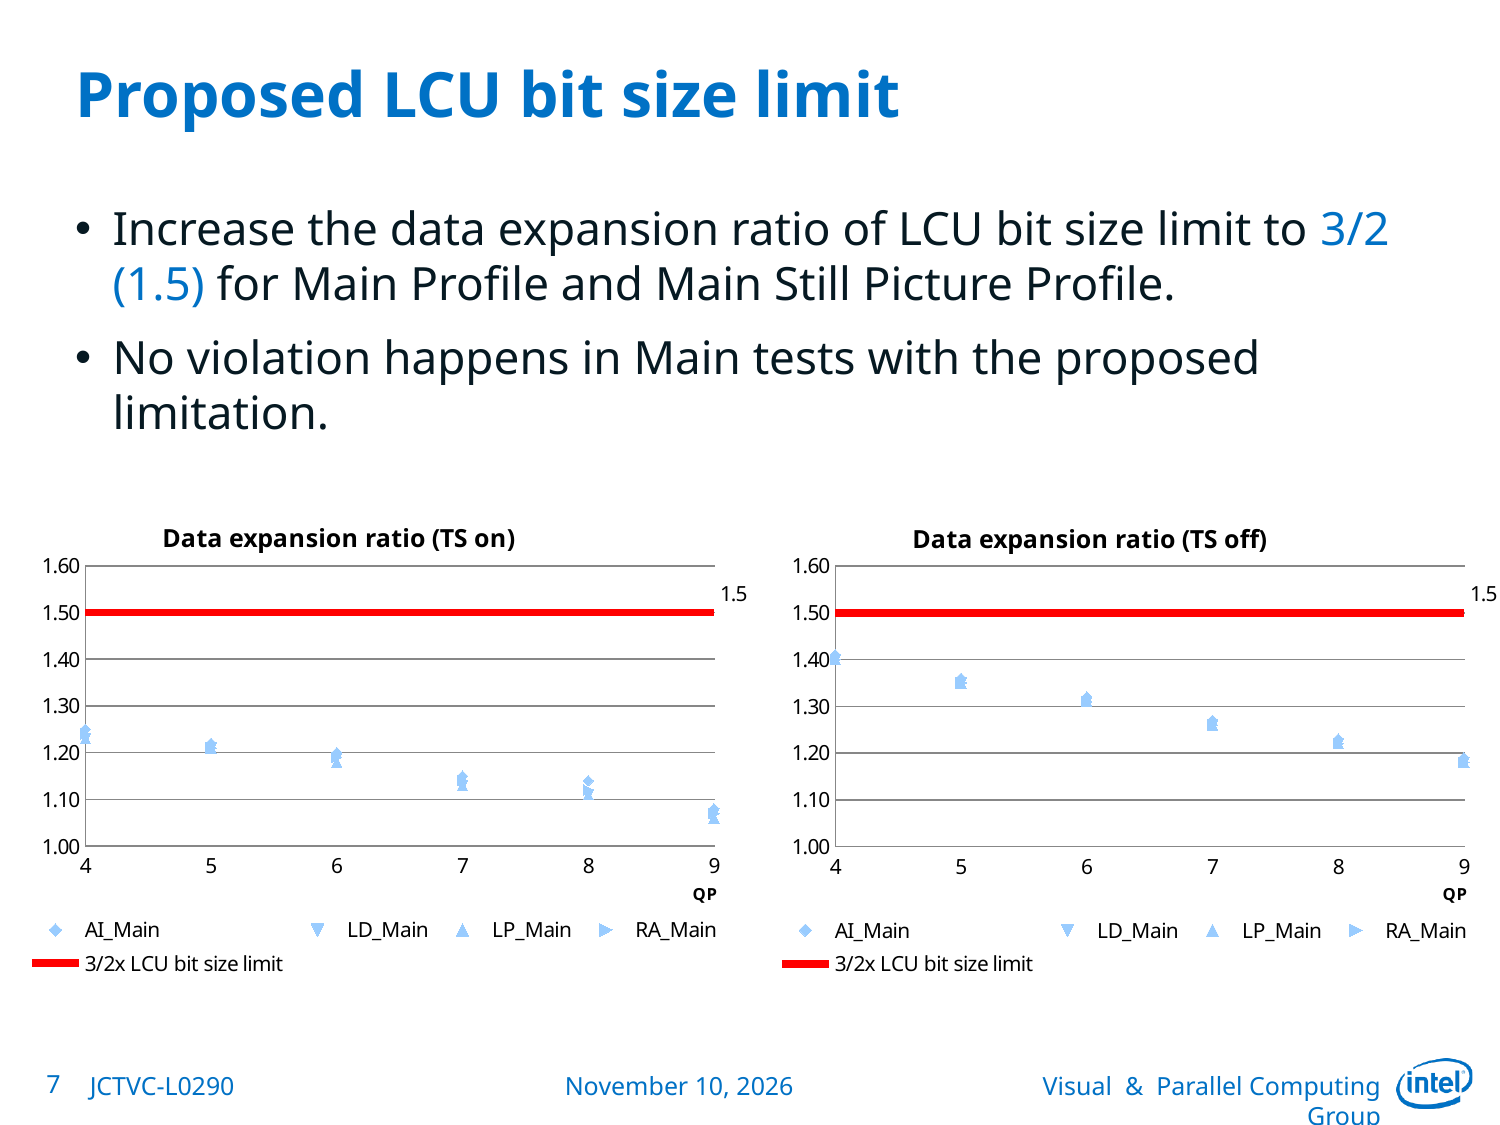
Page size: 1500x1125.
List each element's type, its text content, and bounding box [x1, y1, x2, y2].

picture [1396, 1058, 1473, 1109]
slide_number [549, 1062, 844, 1109]
list Increase the data expansion ratio of LCU bit size limit to 3/2 (1.5) for Main Profile and Main Still Picture Profile. No violation happens in Main tests with the proposed limitation. [75, 200, 1425, 486]
chart [0, 487, 1500, 999]
footer JCTVC-L0290 [75, 1062, 549, 1109]
title Proposed LCU bit size limit [75, 67, 1425, 175]
slide_number 7 [0, 1062, 75, 1109]
